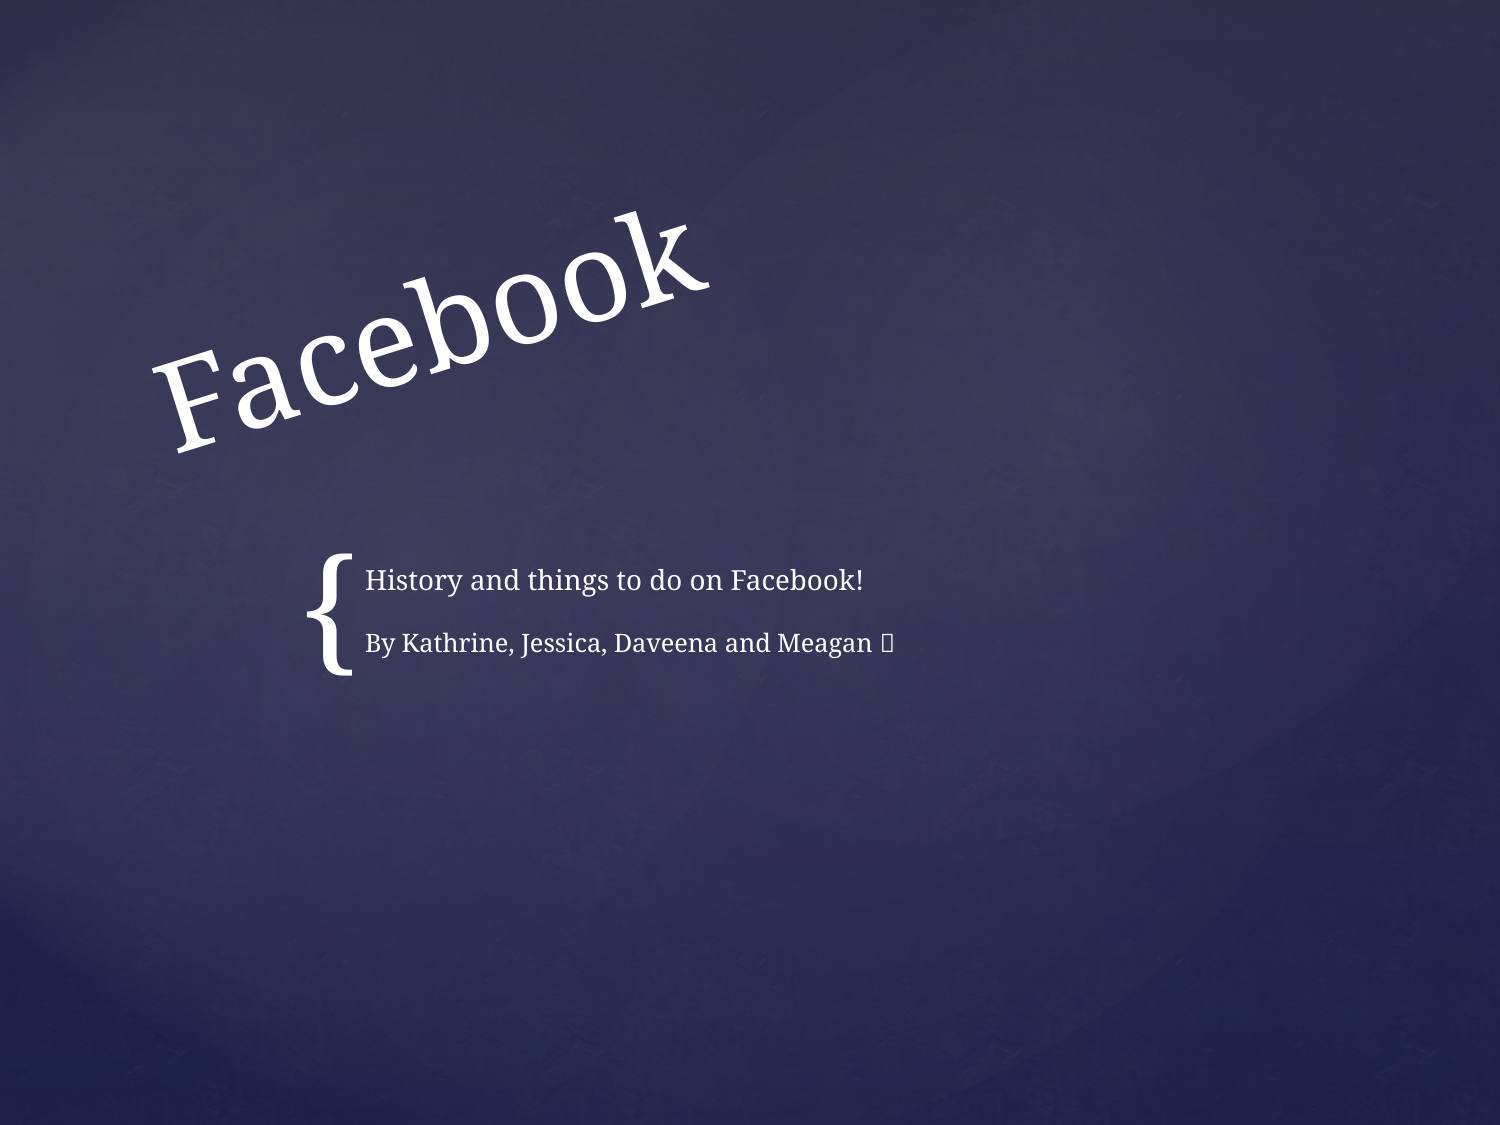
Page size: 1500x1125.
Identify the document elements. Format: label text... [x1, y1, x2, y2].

subtitle History and things to do on Facebook! By Kathrine, Jessica, Daveena and Meagan  [350, 553, 1363, 667]
title Facebook [88, 0, 960, 491]
